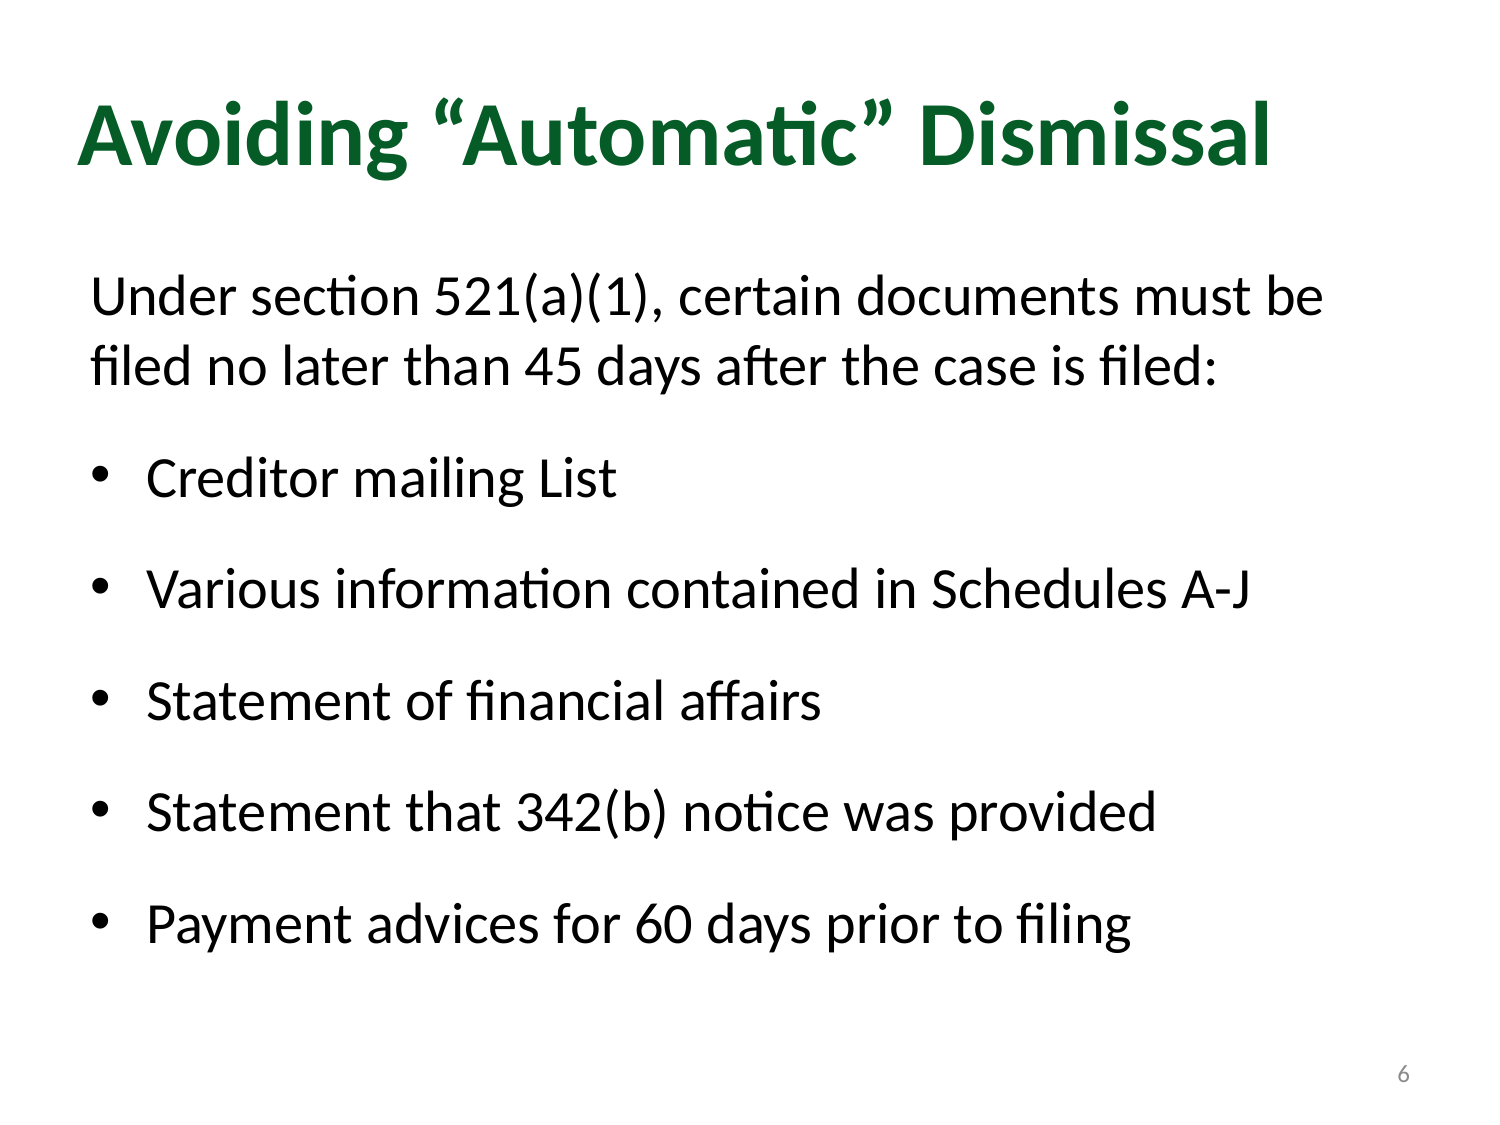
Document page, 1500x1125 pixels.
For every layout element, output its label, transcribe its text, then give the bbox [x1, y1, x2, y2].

list Under section 521(a)(1), certain documents must be filed no later than 45 days after the case is filed: Creditor mailing List Various information contained in Schedules A-J Statement of financial affairs Statement that 342(b) notice was provided Payment advices for 60 days prior to filing [75, 249, 1425, 1005]
slide_number 6 [1074, 1042, 1425, 1103]
title Avoiding “Automatic” Dismissal [62, 45, 1425, 213]
